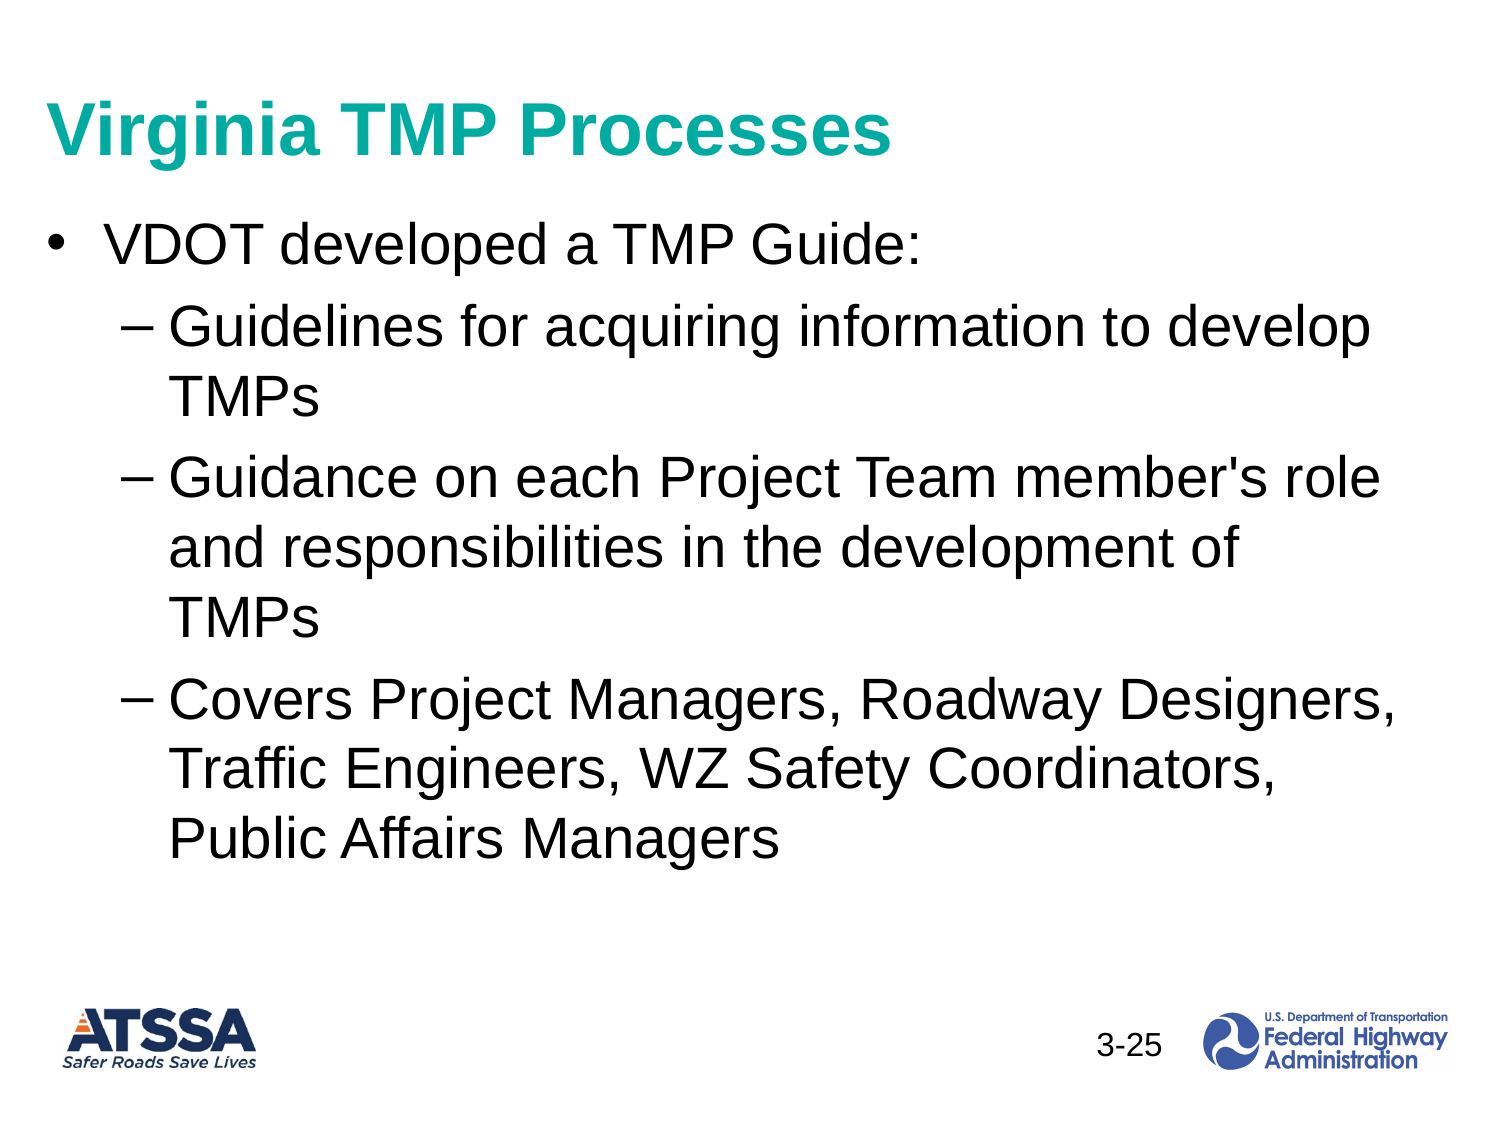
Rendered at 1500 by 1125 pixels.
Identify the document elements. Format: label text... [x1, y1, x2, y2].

picture [62, 1008, 256, 1068]
picture [1200, 1008, 1450, 1072]
title Virginia TMP Processes [31, 70, 1382, 180]
list VDOT developed a TMP Guide: Guidelines for acquiring information to develop TMPs Guidance on each Project Team member's role and responsibilities in the development of TMPs Covers Project Managers, Roadway Designers, Traffic Engineers, WZ Safety Coordinators, Public Affairs Managers [31, 199, 1421, 1000]
